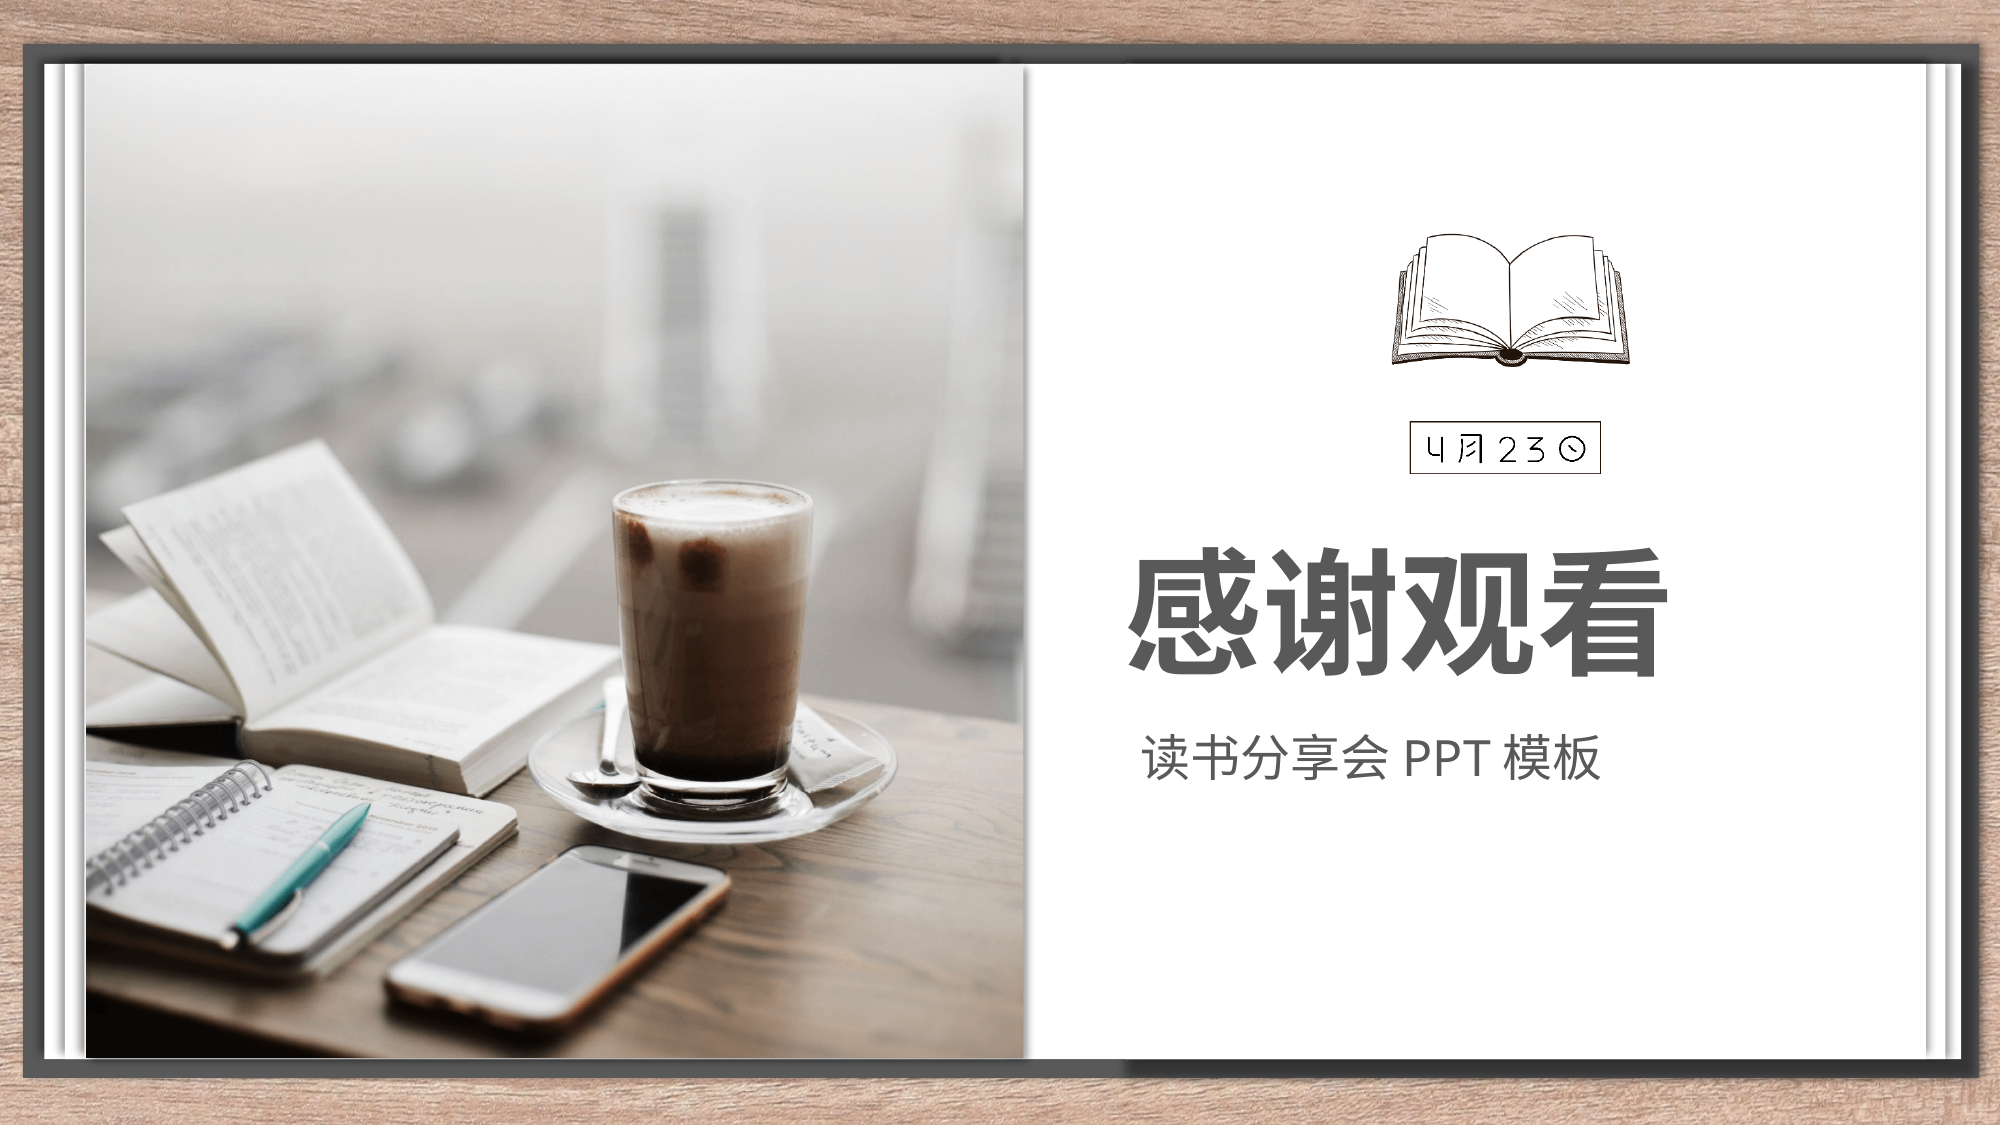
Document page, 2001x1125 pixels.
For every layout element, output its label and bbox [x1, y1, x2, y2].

picture [0, 0, 2000, 1125]
text_box [44, 63, 1962, 1060]
